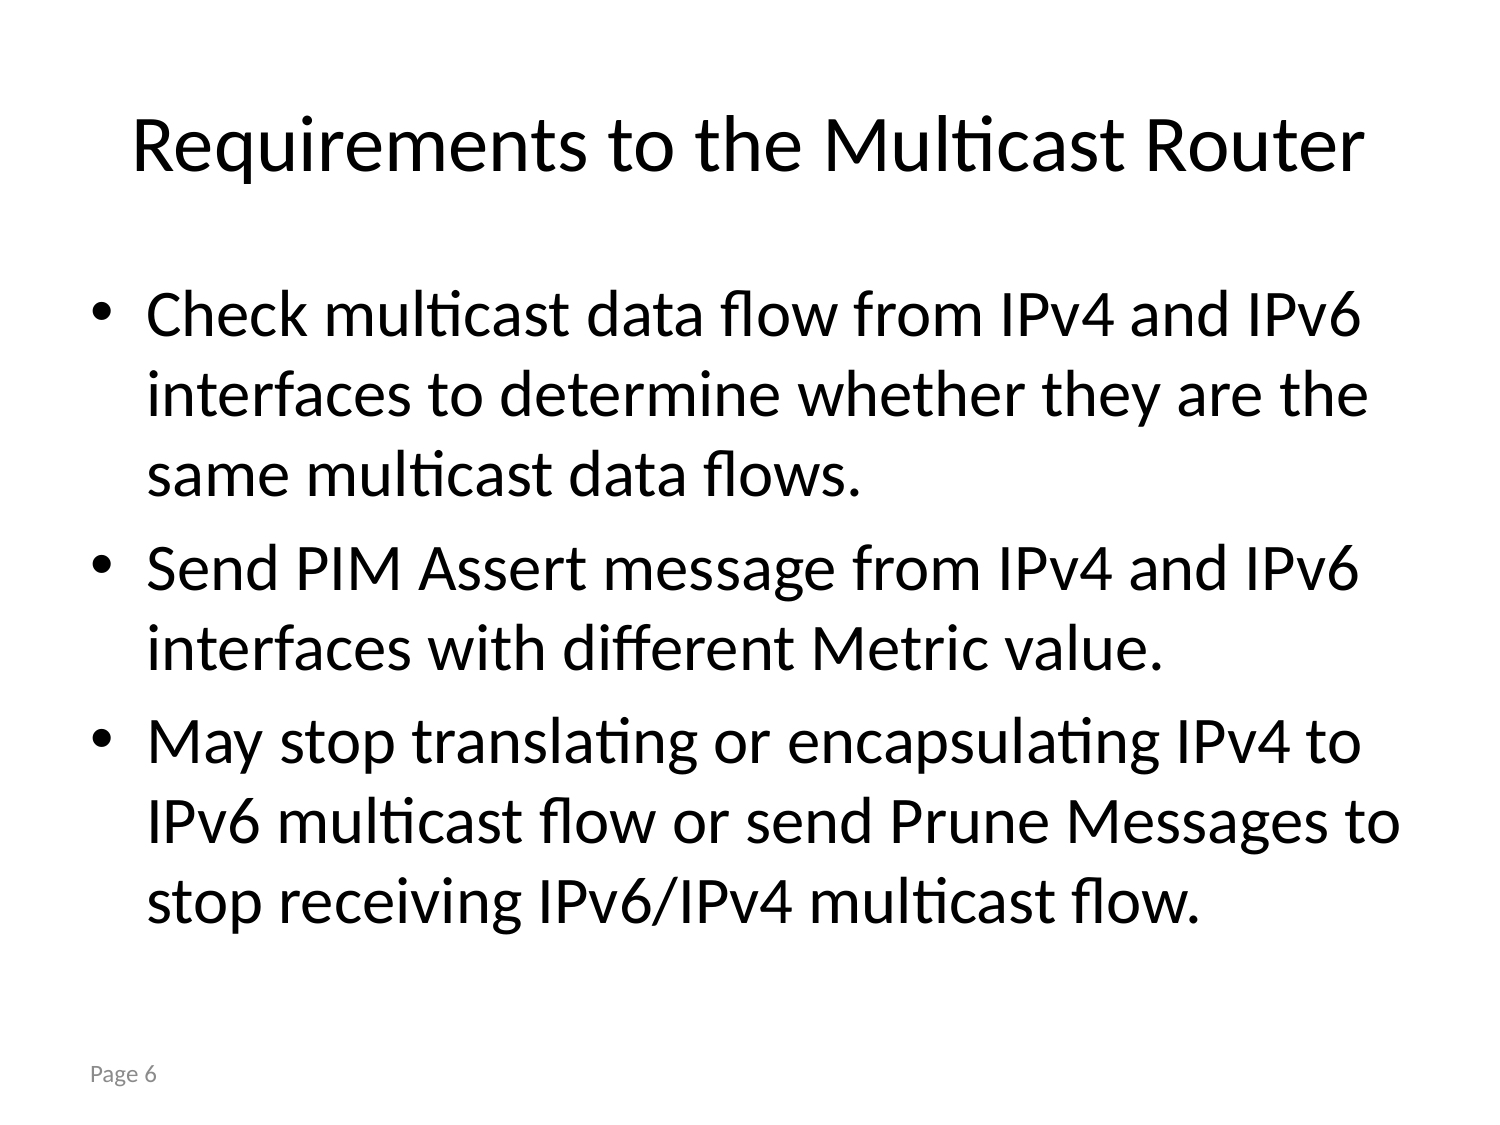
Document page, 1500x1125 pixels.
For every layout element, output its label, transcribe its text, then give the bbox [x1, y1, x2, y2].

list Check multicast data flow from IPv4 and IPv6 interfaces to determine whether they are the same multicast data flows. Send PIM Assert message from IPv4 and IPv6 interfaces with different Metric value. May stop translating or encapsulating IPv4 to IPv6 multicast flow or send Prune Messages to stop receiving IPv6/IPv4 multicast flow. [75, 262, 1425, 1005]
slide_number Page 6 [75, 1042, 425, 1103]
title Requirements to the Multicast Router [75, 45, 1425, 233]
